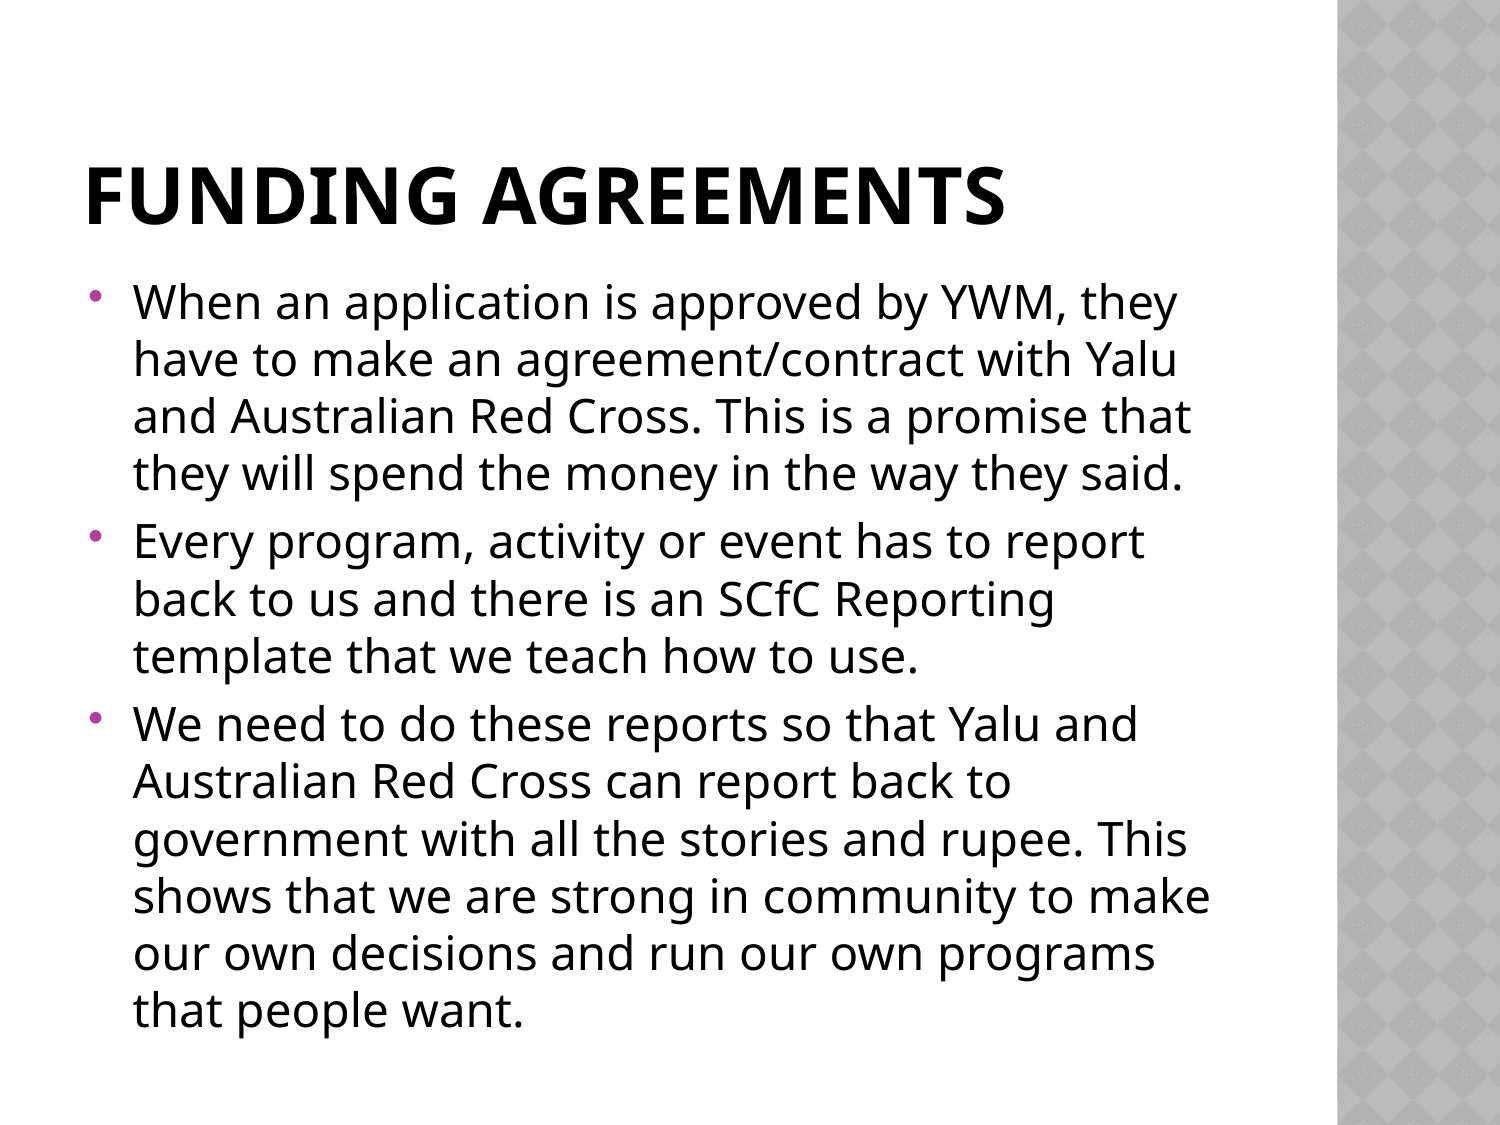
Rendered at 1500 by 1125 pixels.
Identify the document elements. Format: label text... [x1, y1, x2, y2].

title Funding agreements [75, 52, 1263, 240]
list When an application is approved by YWM, they have to make an agreement/contract with Yalu and Australian Red Cross. This is a promise that they will spend the money in the way they said. Every program, activity or event has to report back to us and there is an SCfC Reporting template that we teach how to use. We need to do these reports so that Yalu and Australian Red Cross can report back to government with all the stories and rupee. This shows that we are strong in community to make our own decisions and run our own programs that people want. [75, 264, 1263, 1059]
